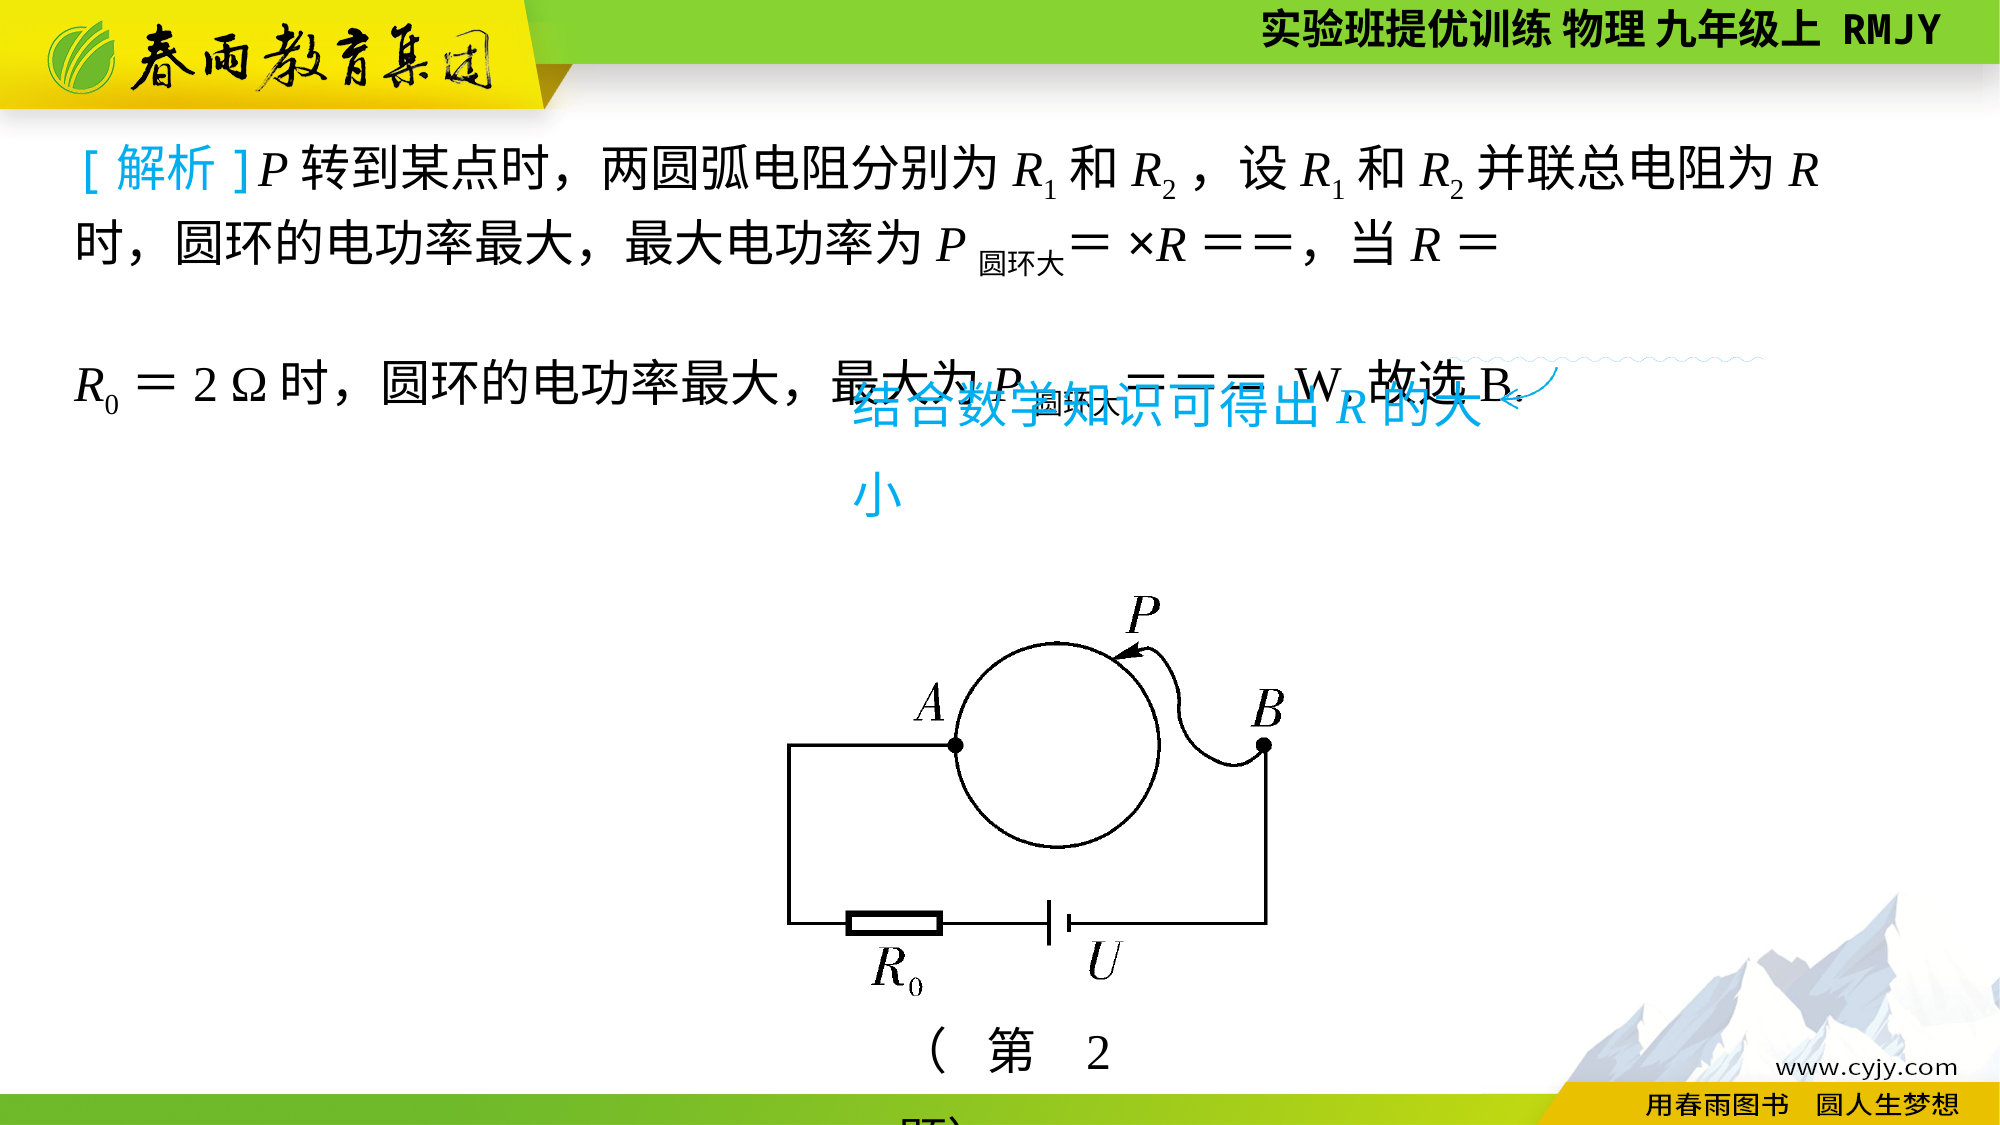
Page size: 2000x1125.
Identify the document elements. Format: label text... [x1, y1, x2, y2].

text_box [1433, 296, 1776, 372]
text_box 结合数学知识可得出R的大小 [837, 335, 1498, 441]
text_box （第2题） [883, 1004, 1138, 1087]
picture [0, 0, 2000, 1125]
